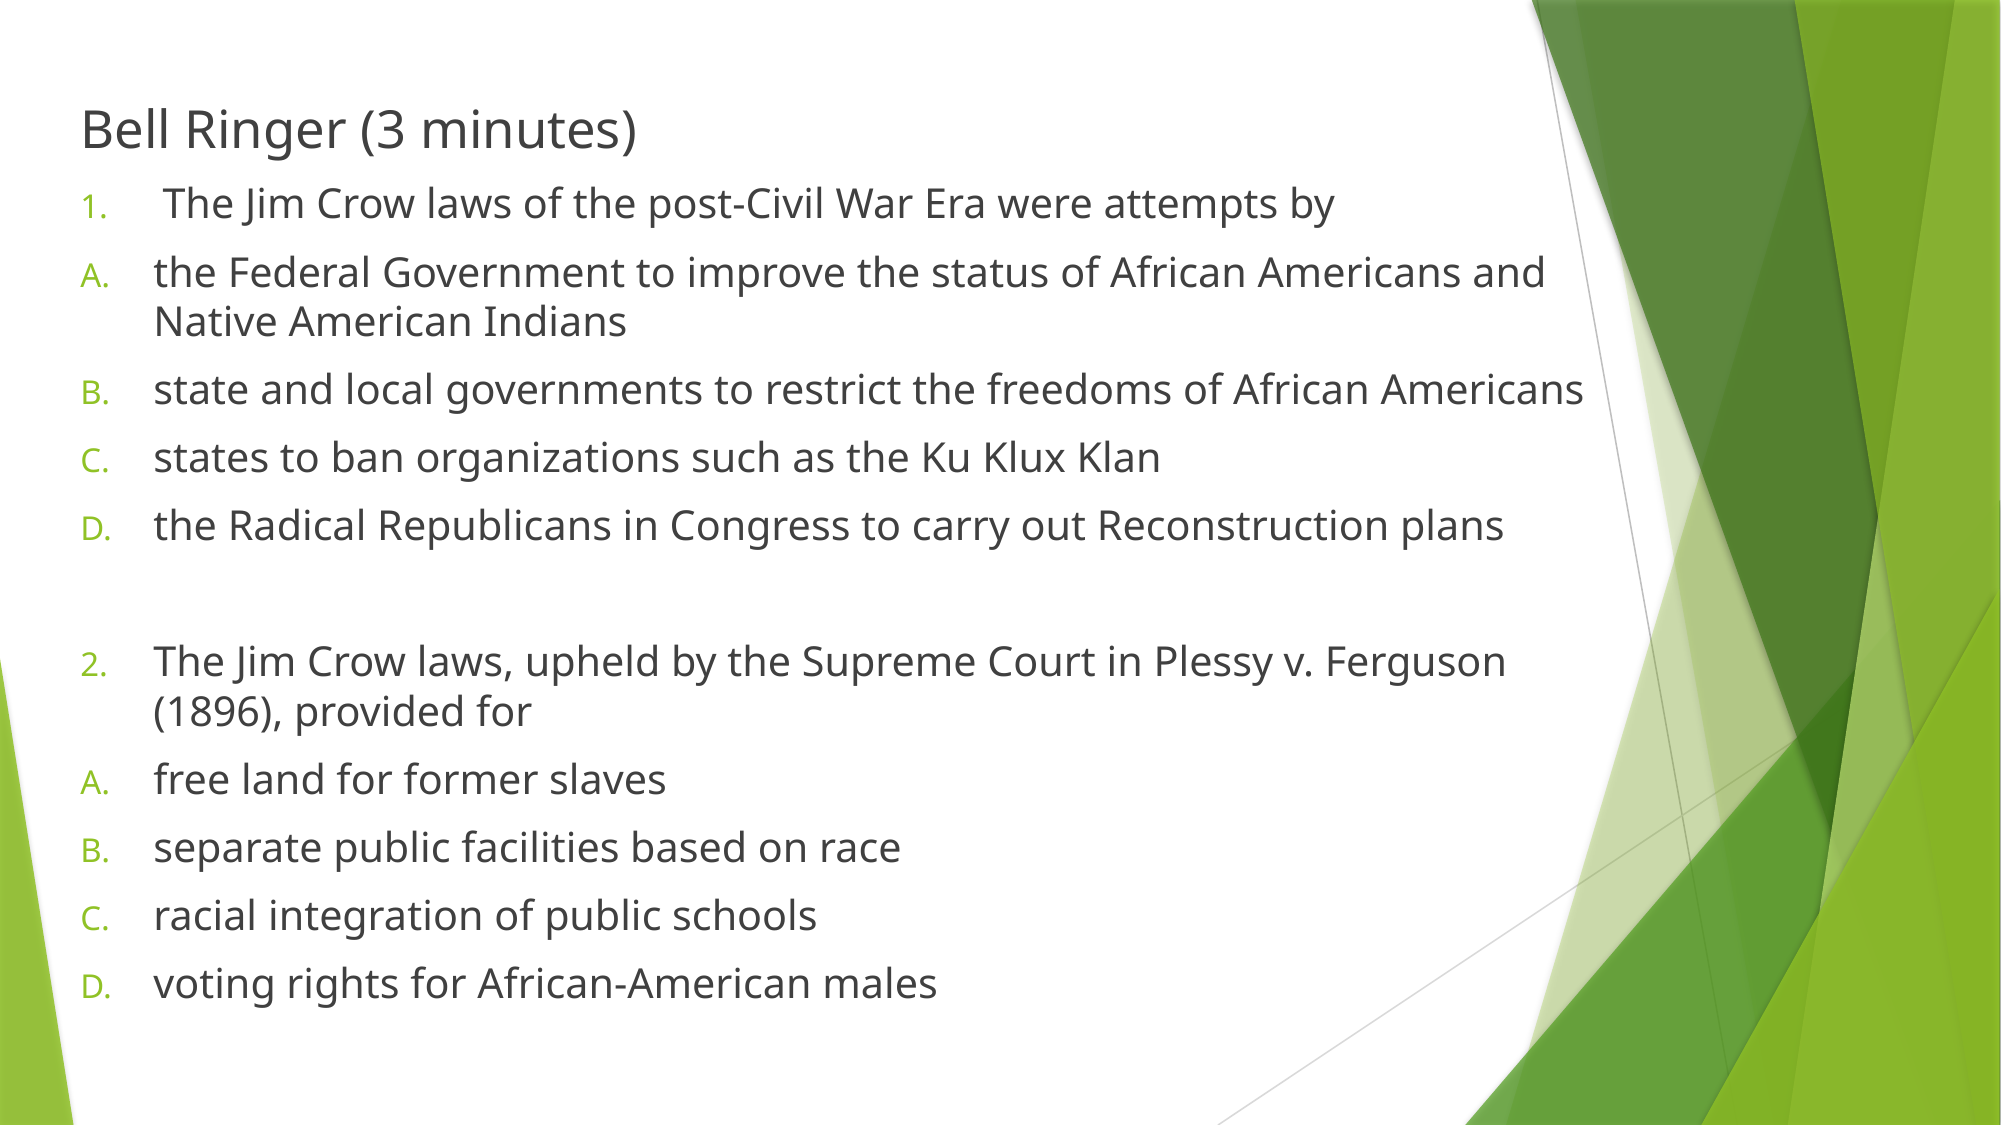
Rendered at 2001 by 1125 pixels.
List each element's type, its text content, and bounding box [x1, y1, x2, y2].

list Bell Ringer (3 minutes) The Jim Crow laws of the post-Civil War Era were attempts by the Federal Government to improve the status of African Americans and Native American Indians state and local governments to restrict the freedoms of African Americans states to ban organizations such as the Ku Klux Klan the Radical Republicans in Congress to carry out Reconstruction plans The Jim Crow laws, upheld by the Supreme Court in Plessy v. Ferguson (1896), provided for free land for former slaves separate public facilities based on race racial integration of public schools voting rights for African-American males [65, 88, 1648, 1027]
